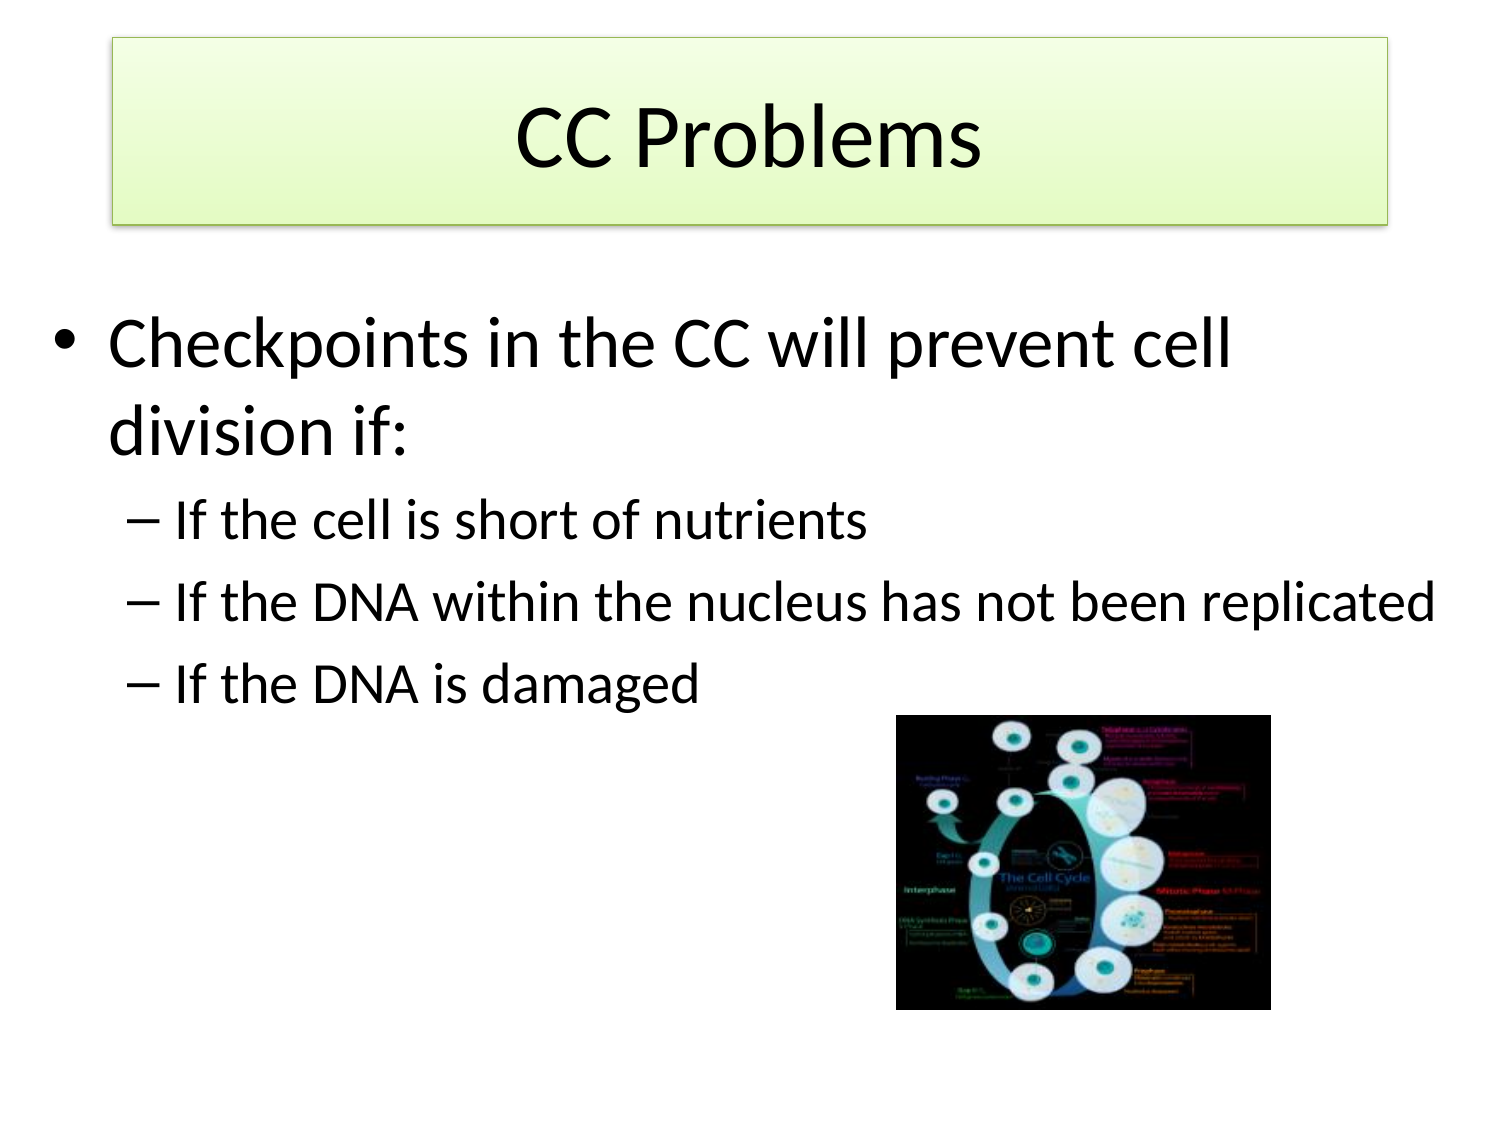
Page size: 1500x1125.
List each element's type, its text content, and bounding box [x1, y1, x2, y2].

title CC Problems [112, 37, 1388, 226]
list Checkpoints in the CC will prevent cell division if: If the cell is short of nutrients If the DNA within the nucleus has not been replicated If the DNA is damaged [37, 287, 1463, 800]
picture [896, 715, 1271, 1010]
